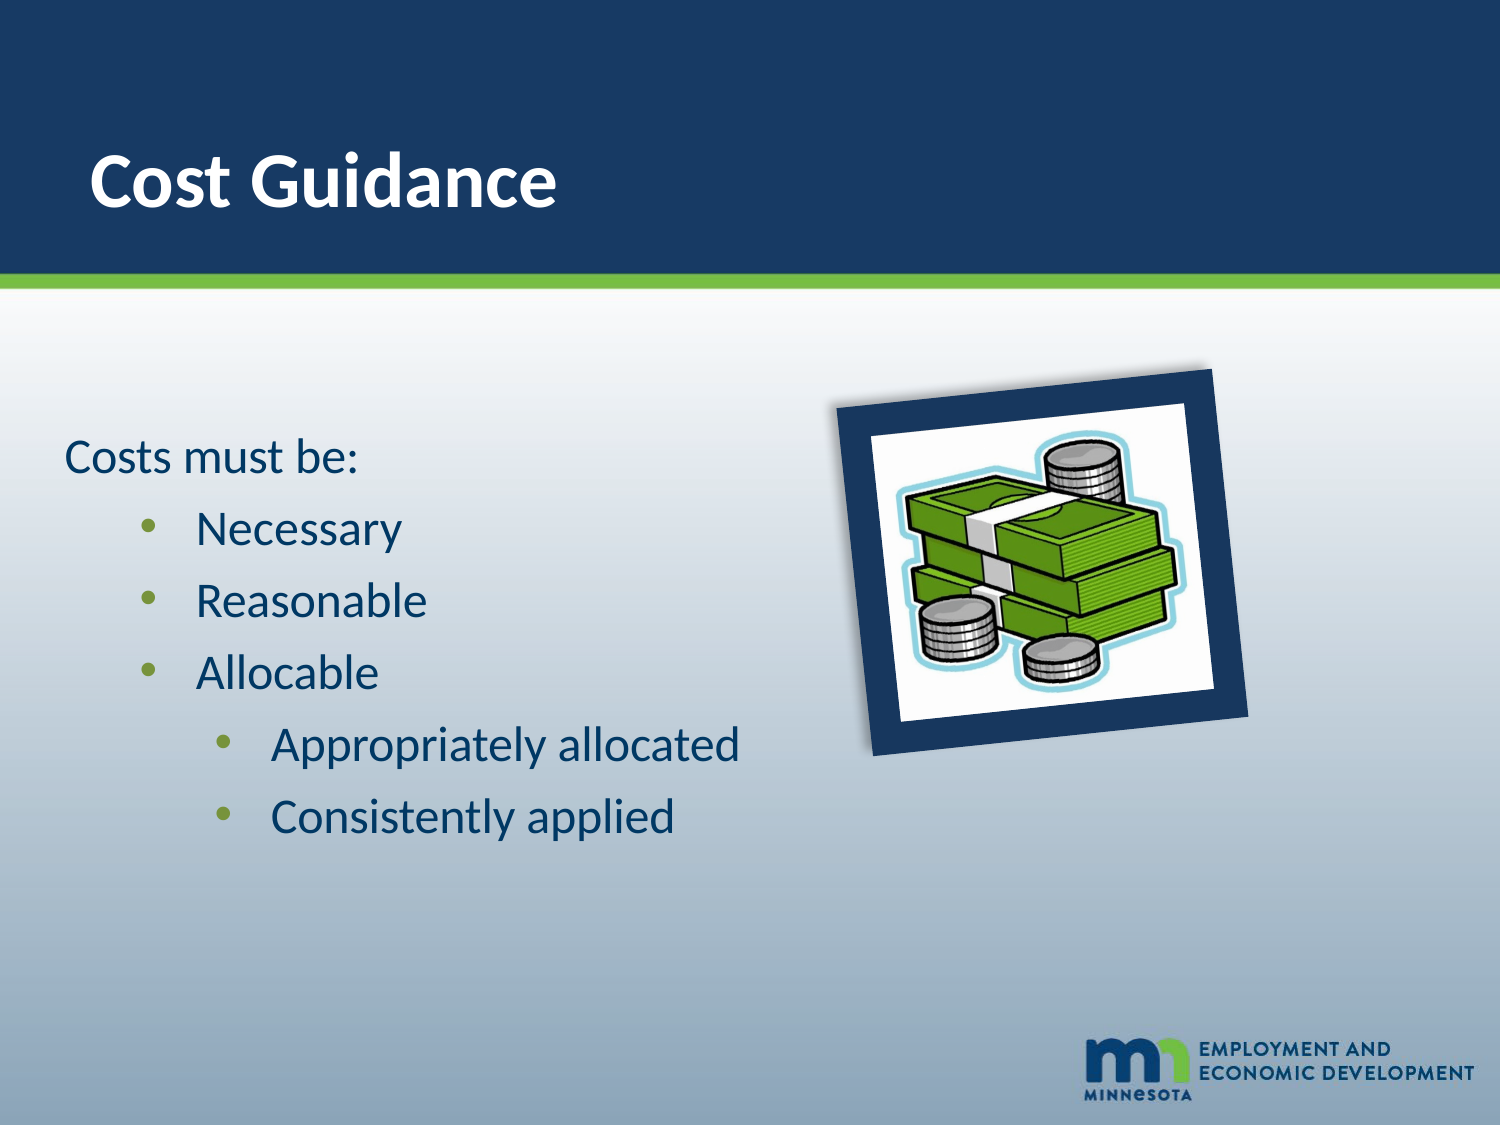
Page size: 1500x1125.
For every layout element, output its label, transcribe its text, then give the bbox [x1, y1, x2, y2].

picture [0, 0, 1500, 1125]
text_box Costs must be: Necessary Reasonable Allocable Appropriately allocated Consistently applied [62, 409, 806, 844]
title Cost Guidance [87, 126, 875, 317]
